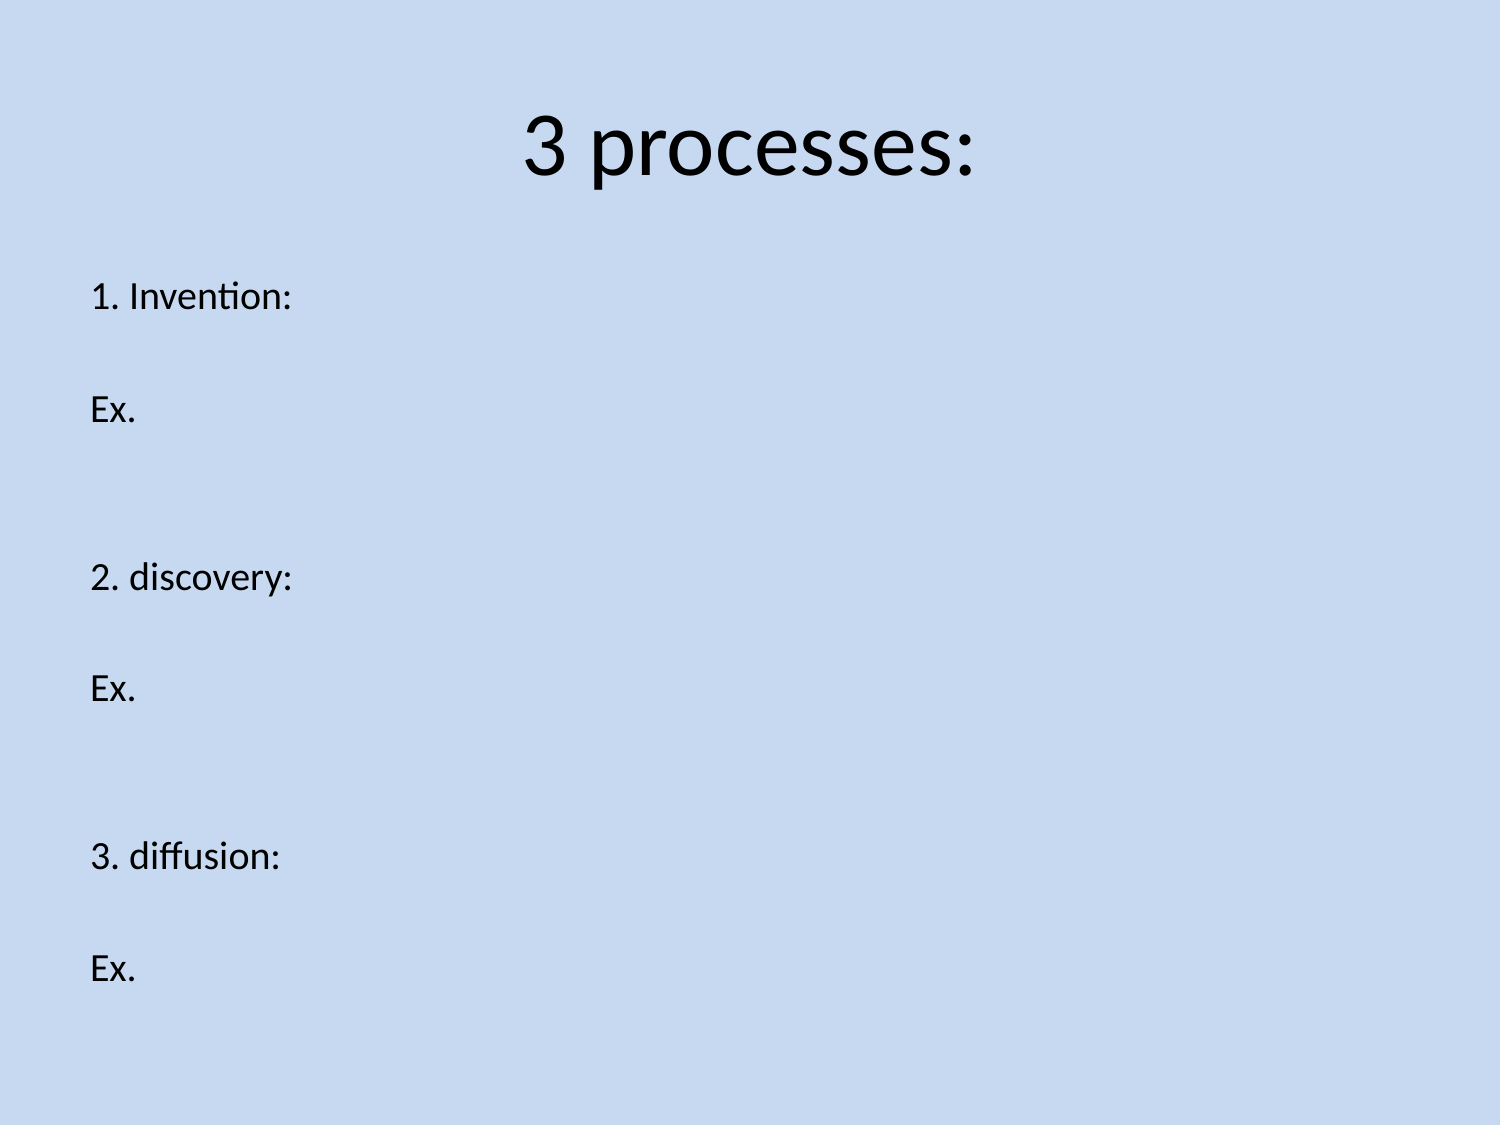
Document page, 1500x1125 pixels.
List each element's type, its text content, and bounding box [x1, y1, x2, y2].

title 3 processes: [74, 44, 1426, 233]
list 1. Invention: Ex. 2. discovery: Ex. 3. diffusion: Ex. [74, 262, 1426, 1006]
